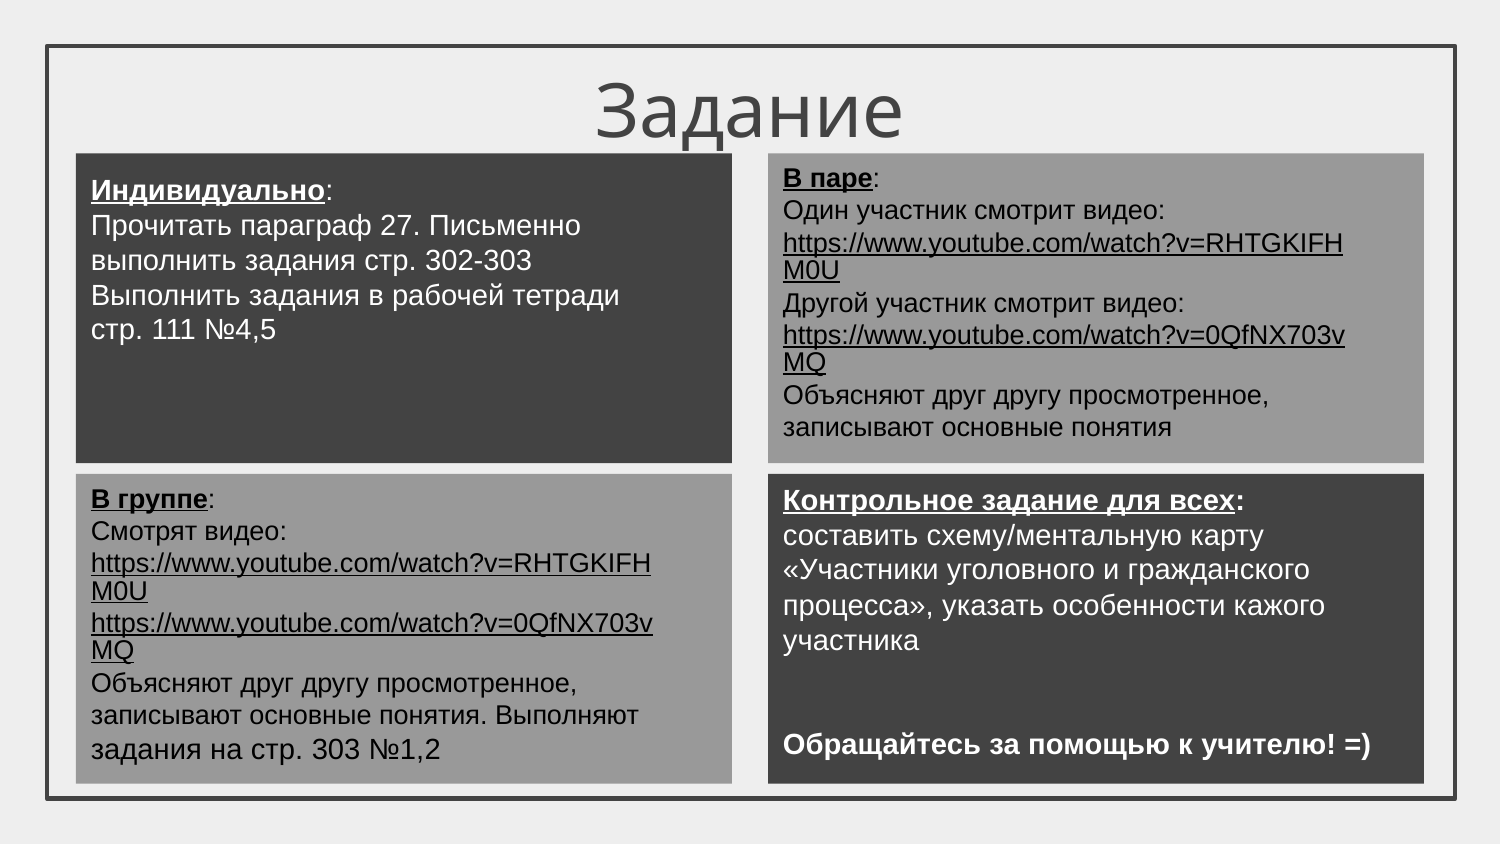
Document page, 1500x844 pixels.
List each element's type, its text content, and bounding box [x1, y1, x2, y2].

text_box Индивидуально: Прочитать параграф 27. Письменно выполнить задания стр. 302-303 Выполнить задания в рабочей тетради стр. 111 №4,5 [75, 163, 682, 354]
text_box Контрольное задание для всех: составить схему/ментальную карту «Участники уголовного и гражданского процесса», указать особенности кажого участника Обращайтесь за помощью к учителю! =) [767, 473, 1416, 804]
text_box [75, 473, 732, 784]
text_box [768, 153, 1424, 464]
text_box [75, 153, 732, 464]
text_box В паре: Один участник смотрит видео: https://www.youtube.com/watch?v=RHTGKIFHM0U Другой участник смотрит видео: https://www.youtube.com/watch?v=0QfNX703vMQ Объясняют друг другу просмотренное, записывают основные понятия [768, 152, 1374, 396]
title Задание [369, 47, 1131, 154]
text_box В группе: Смотрят видео: https://www.youtube.com/watch?v=RHTGKIFHM0U https://www.youtube.com/watch?v=0QfNX703vMQ Объясняют друг другу просмотренное, записывают основные понятия. Выполняют задания на стр. 303 №1,2 [75, 473, 682, 719]
text_box [1416, 473, 1424, 784]
